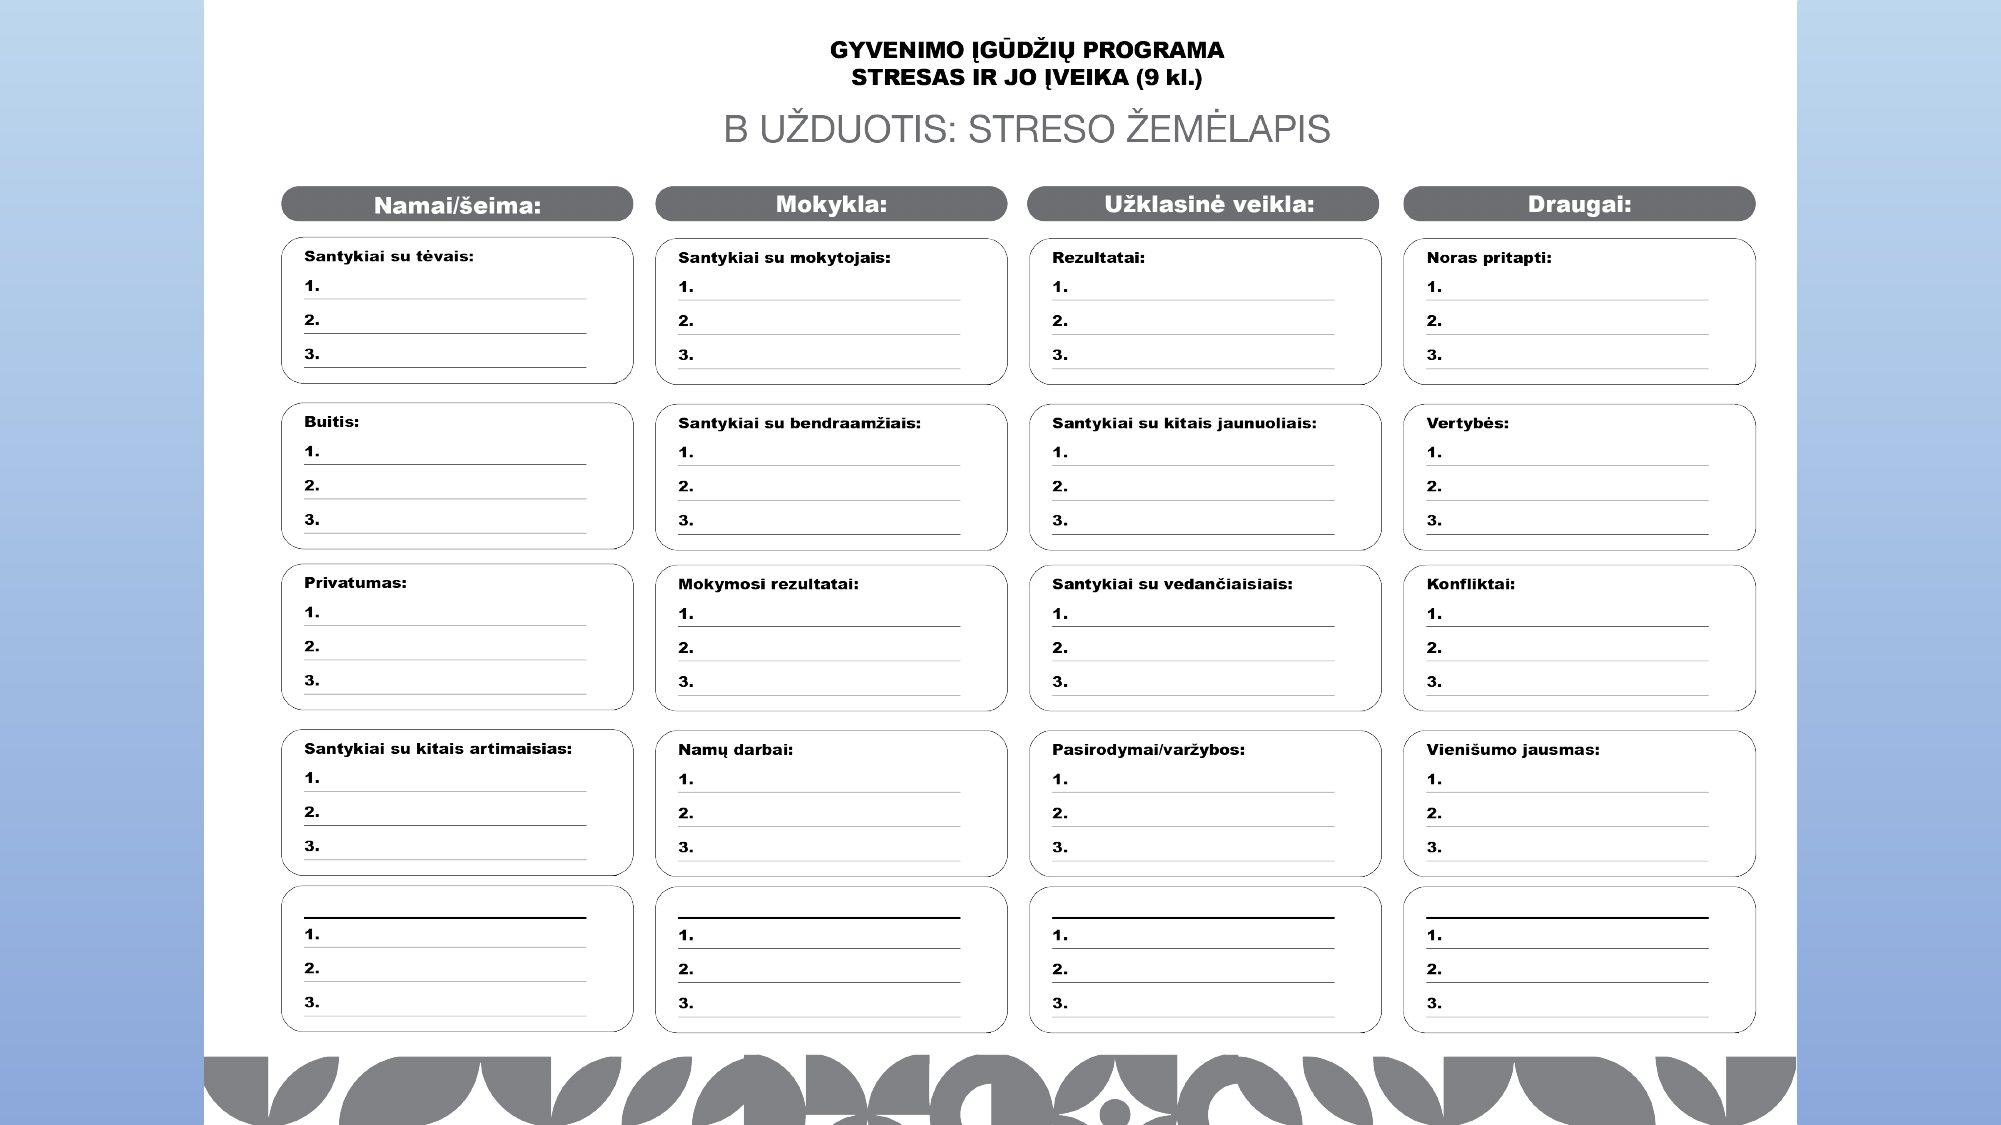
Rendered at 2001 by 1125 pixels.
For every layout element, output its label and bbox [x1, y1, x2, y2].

text_box [0, 0, 203, 1125]
picture [203, 0, 1797, 1125]
text_box [1797, 0, 2000, 1125]
